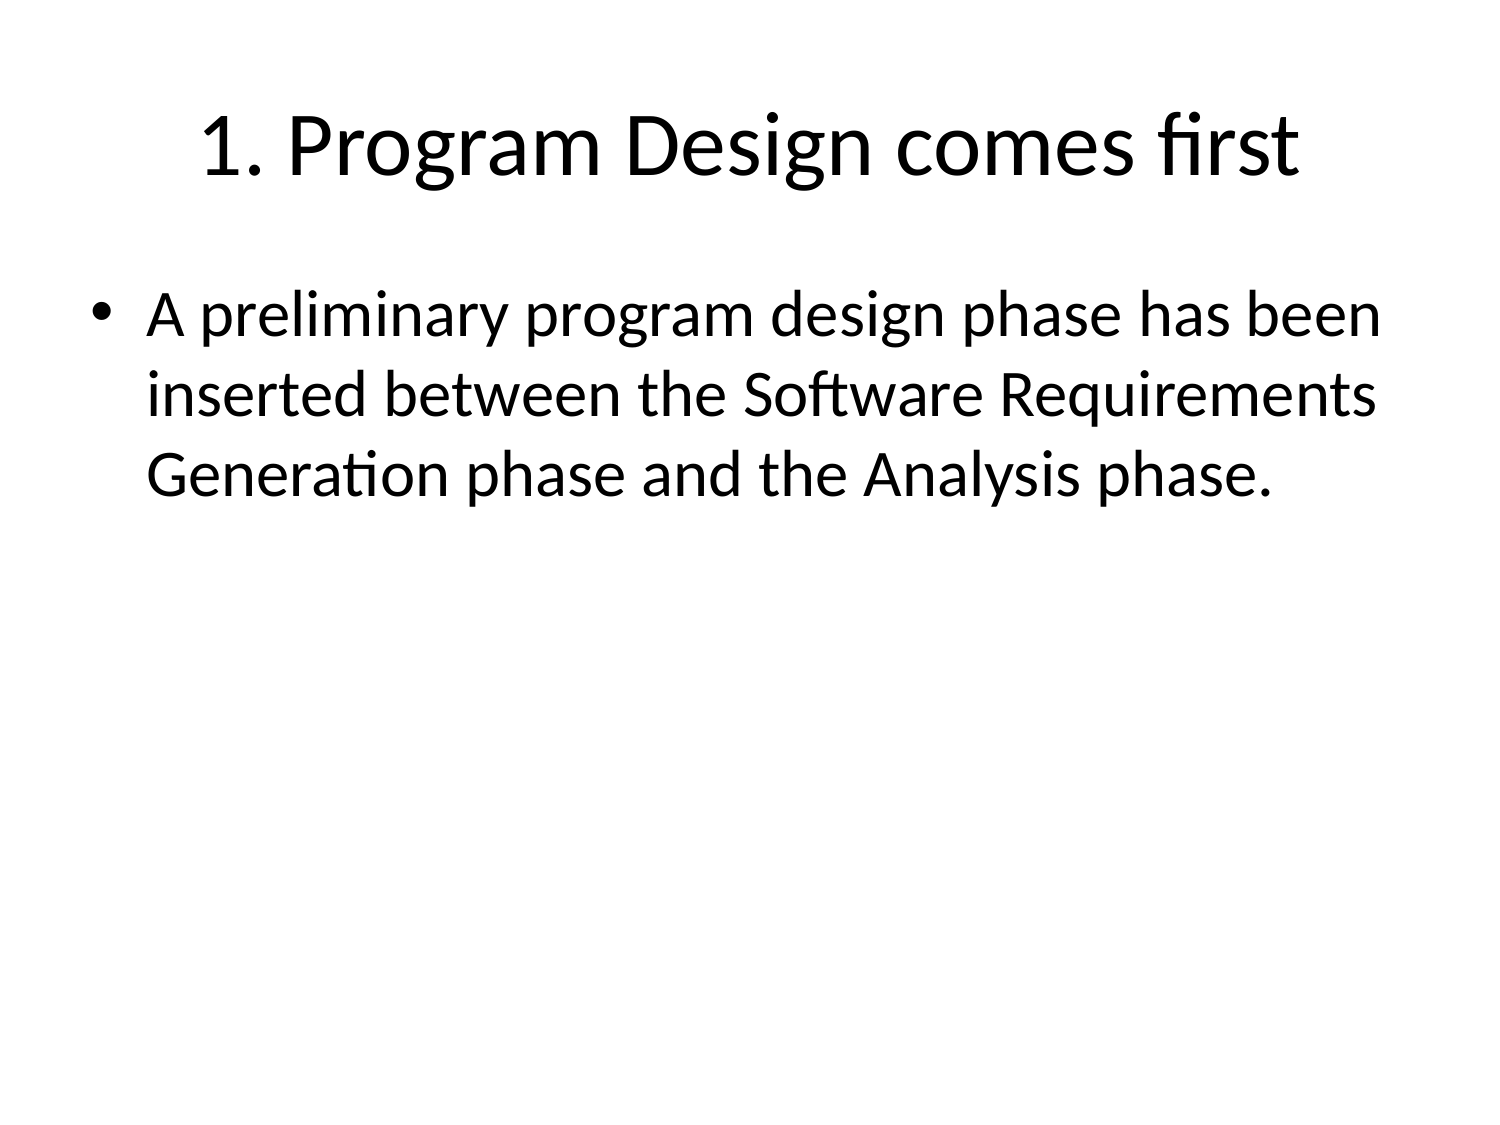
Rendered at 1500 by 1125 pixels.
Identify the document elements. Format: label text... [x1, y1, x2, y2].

title 1. Program Design comes first [75, 45, 1425, 233]
list A preliminary program design phase has been inserted between the Software Requirements Generation phase and the Analysis phase. [75, 262, 1425, 1005]
